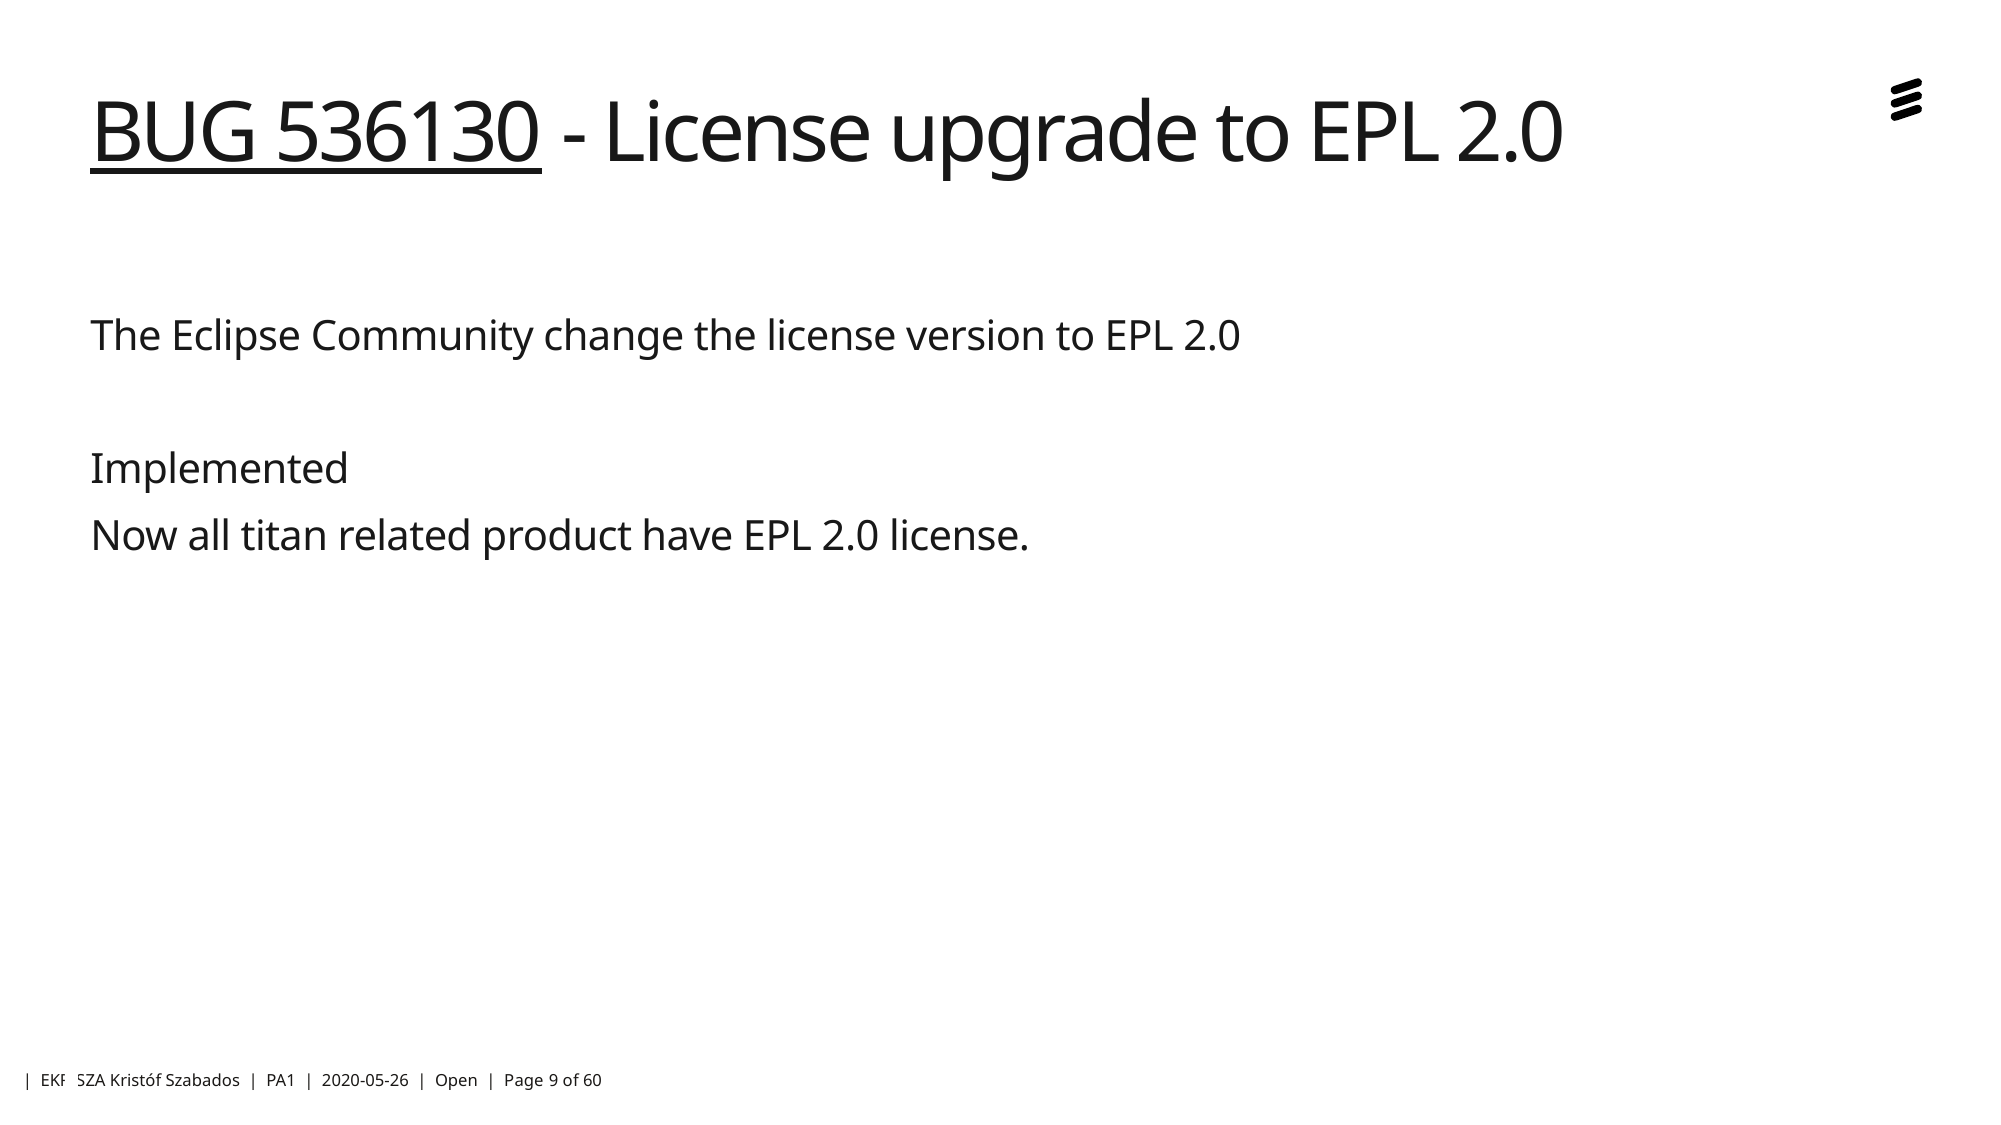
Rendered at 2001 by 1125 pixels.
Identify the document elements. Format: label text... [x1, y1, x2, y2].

list The Eclipse Community change the license version to EPL 2.0 Implemented Now all titan related product have EPL 2.0 license. [78, 302, 1922, 1024]
title BUG 536130 - License upgrade to EPL 2.0 [78, 77, 1805, 256]
